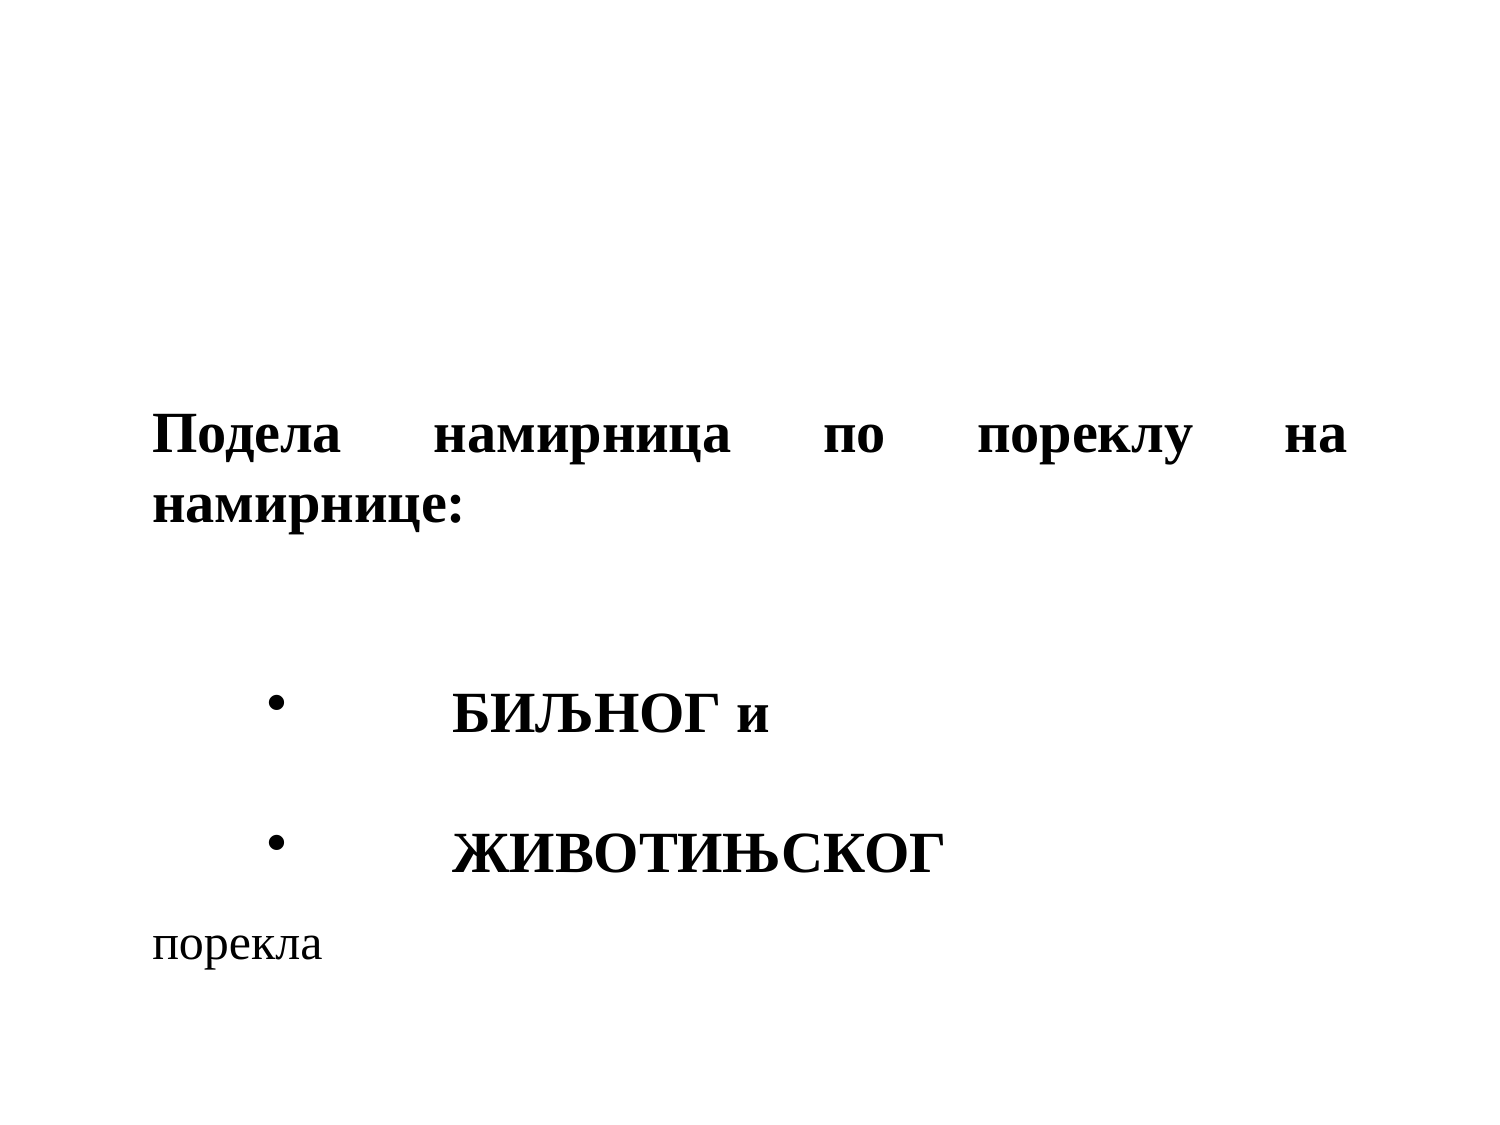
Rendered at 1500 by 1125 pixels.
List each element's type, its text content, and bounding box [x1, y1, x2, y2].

text_box Подела намирница по пореклу на намирнице: БИЉНОГ и ЖИВОТИЊСКОГ порекла [137, 387, 1363, 977]
